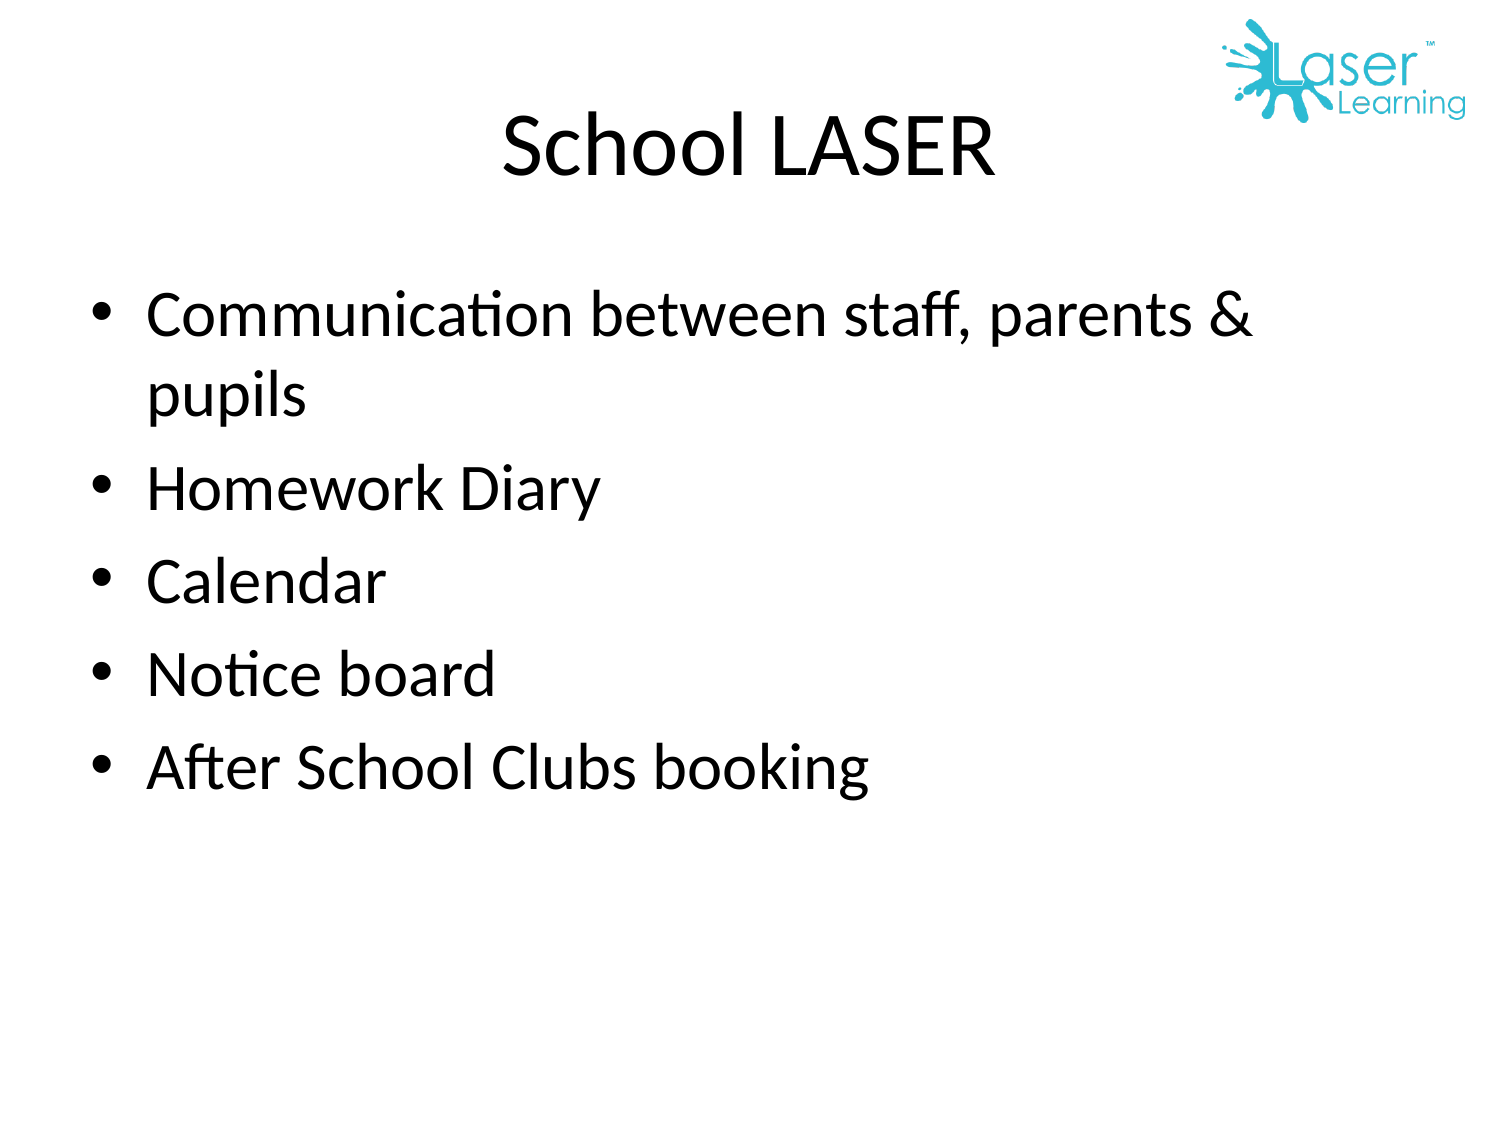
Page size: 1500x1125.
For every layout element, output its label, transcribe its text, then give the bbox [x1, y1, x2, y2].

list Communication between staff, parents & pupils Homework Diary Calendar Notice board After School Clubs booking [75, 262, 1425, 1005]
title School LASER [75, 45, 1425, 233]
picture [1222, 19, 1465, 123]
